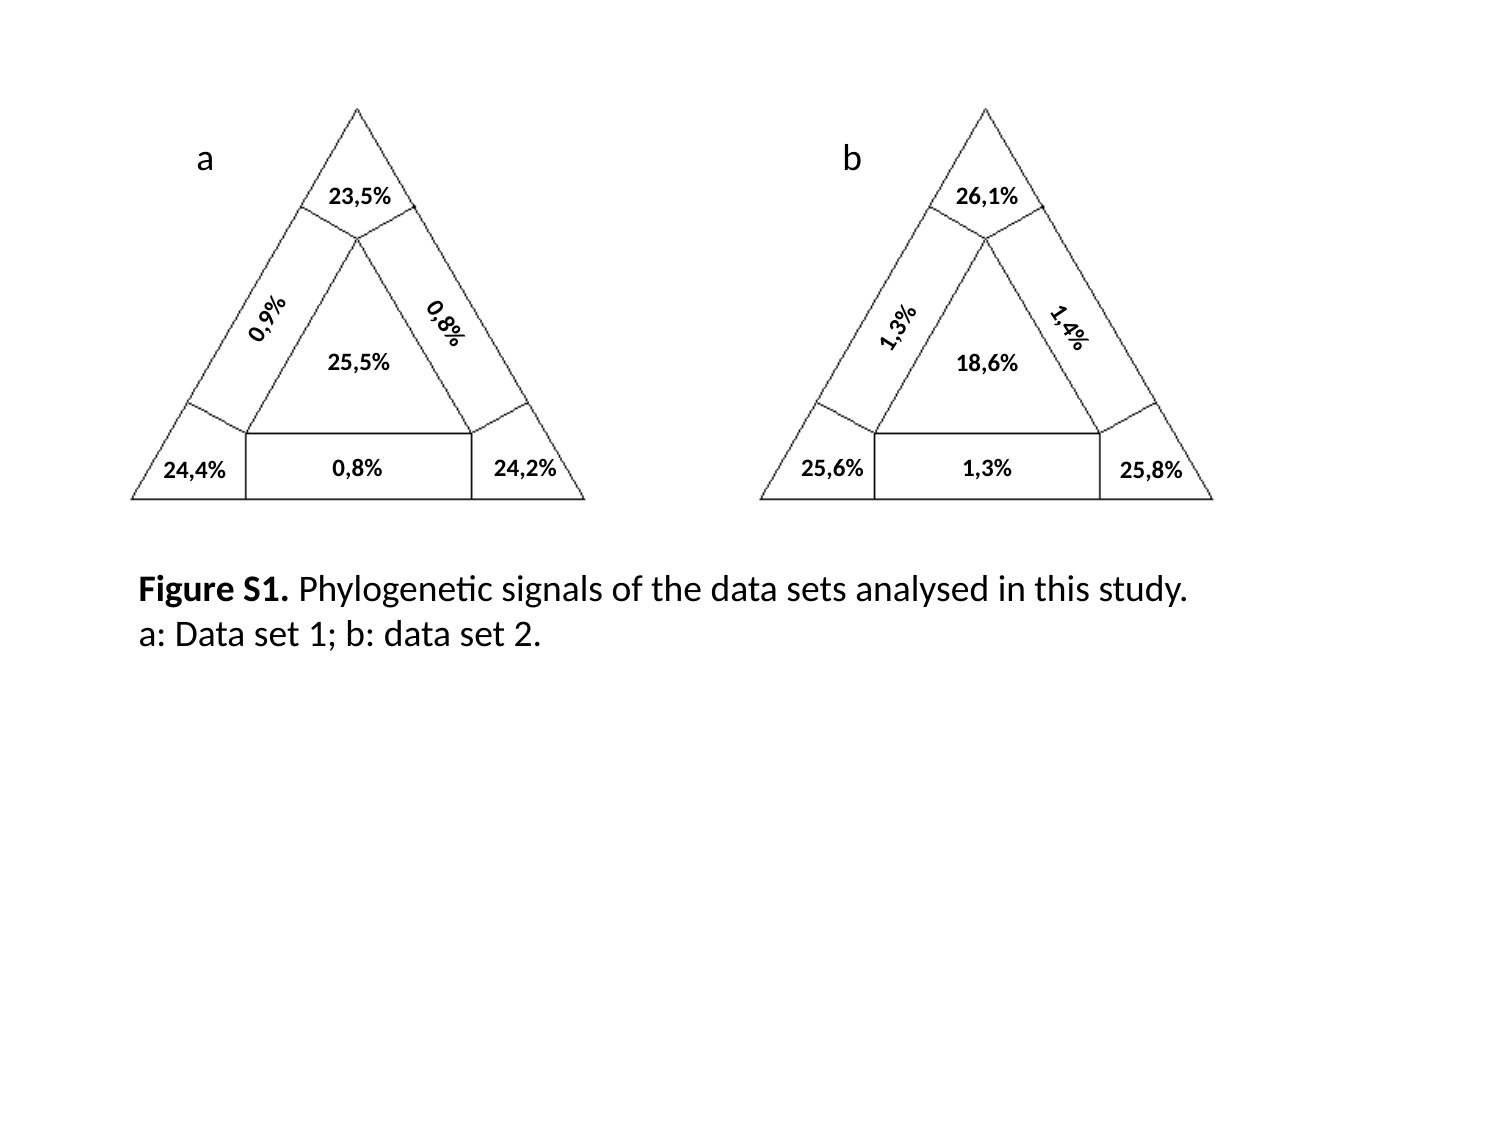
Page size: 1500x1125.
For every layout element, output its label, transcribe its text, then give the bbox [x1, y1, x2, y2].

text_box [123, 96, 595, 516]
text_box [751, 96, 1223, 516]
text_box Figure S1. Phylogenetic signals of the data sets analysed in this study. a: Data set 1; b: data set 2. [123, 556, 1435, 661]
